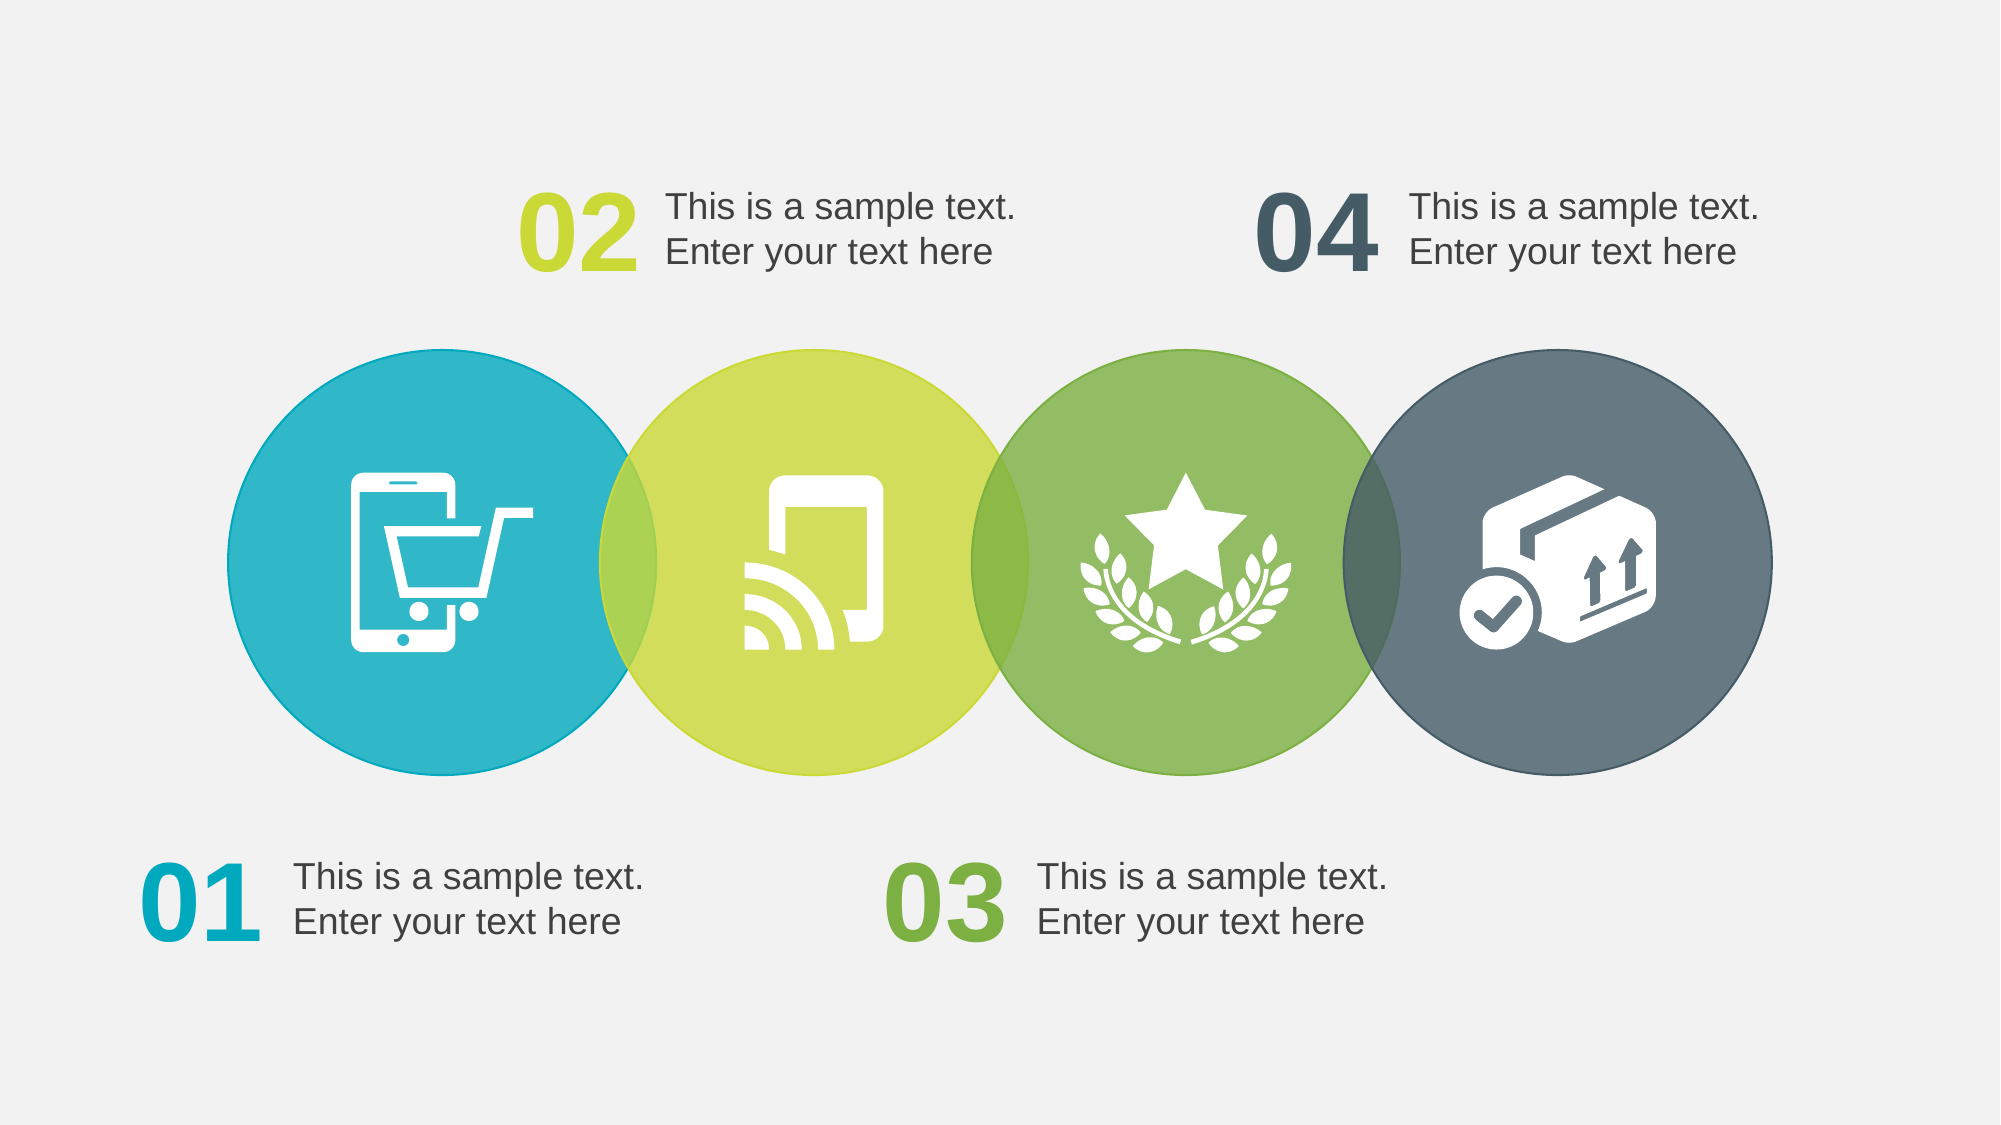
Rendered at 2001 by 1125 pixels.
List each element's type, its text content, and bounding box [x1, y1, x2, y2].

text_box [351, 472, 456, 653]
text_box This is a sample text. Enter your text here [1023, 844, 1415, 950]
text_box 03 [839, 821, 1023, 972]
text_box This is a sample text. Enter your text here [1394, 174, 1787, 280]
text_box [769, 475, 884, 642]
text_box [1482, 475, 1656, 643]
text_box [227, 348, 628, 777]
text_box This is a sample text. Enter your text here [657, 174, 1043, 280]
text_box [459, 601, 479, 621]
text_box 02 [473, 151, 657, 302]
text_box [1342, 348, 1773, 777]
text_box [383, 507, 534, 598]
text_box [598, 348, 1000, 777]
text_box 01 [95, 821, 279, 972]
text_box This is a sample text. Enter your text here [279, 844, 672, 950]
text_box [970, 348, 1372, 777]
text_box [744, 562, 835, 650]
text_box [1459, 575, 1534, 650]
text_box 04 [1210, 151, 1394, 302]
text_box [1080, 472, 1292, 653]
